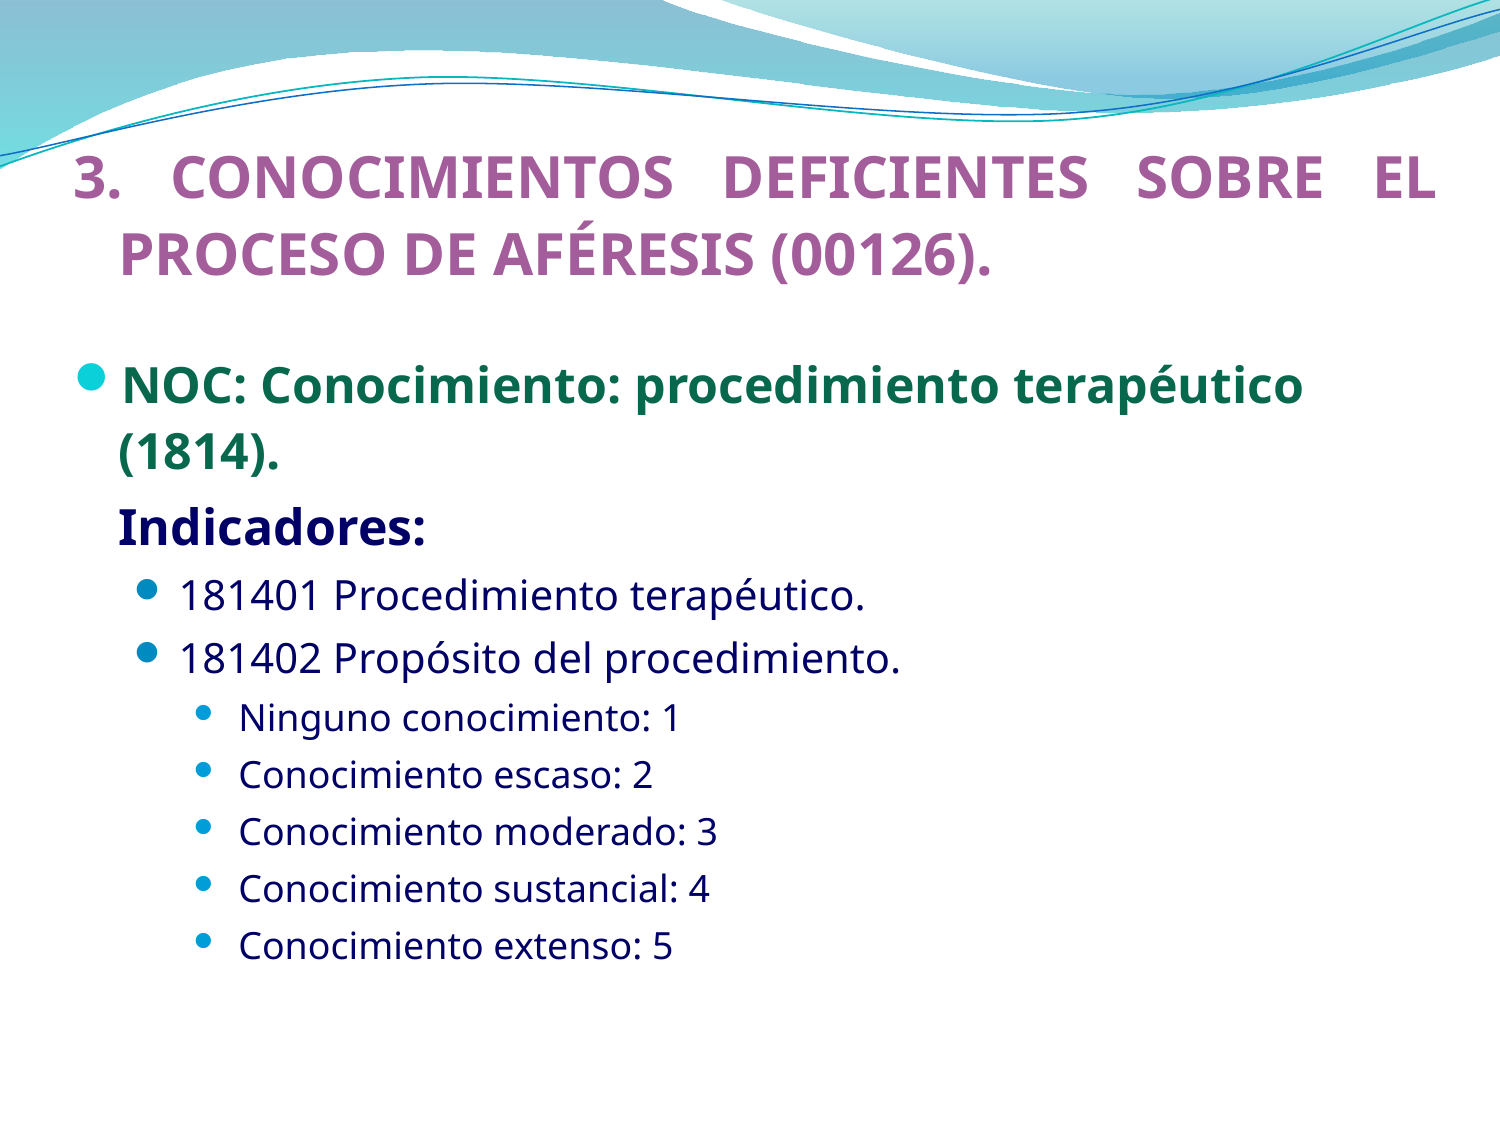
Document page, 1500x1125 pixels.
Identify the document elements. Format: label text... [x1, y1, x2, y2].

list 3. CONOCIMIENTOS DEFICIENTES SOBRE EL PROCESO DE AFÉRESIS (00126). NOC: Conocimiento: procedimiento terapéutico (1814). Indicadores: 181401 Procedimiento terapéutico. 181402 Propósito del procedimiento. Ninguno conocimiento: 1 Conocimiento escaso: 2 Conocimiento moderado: 3 Conocimiento sustancial: 4 Conocimiento extenso: 5 [58, 125, 1454, 1125]
